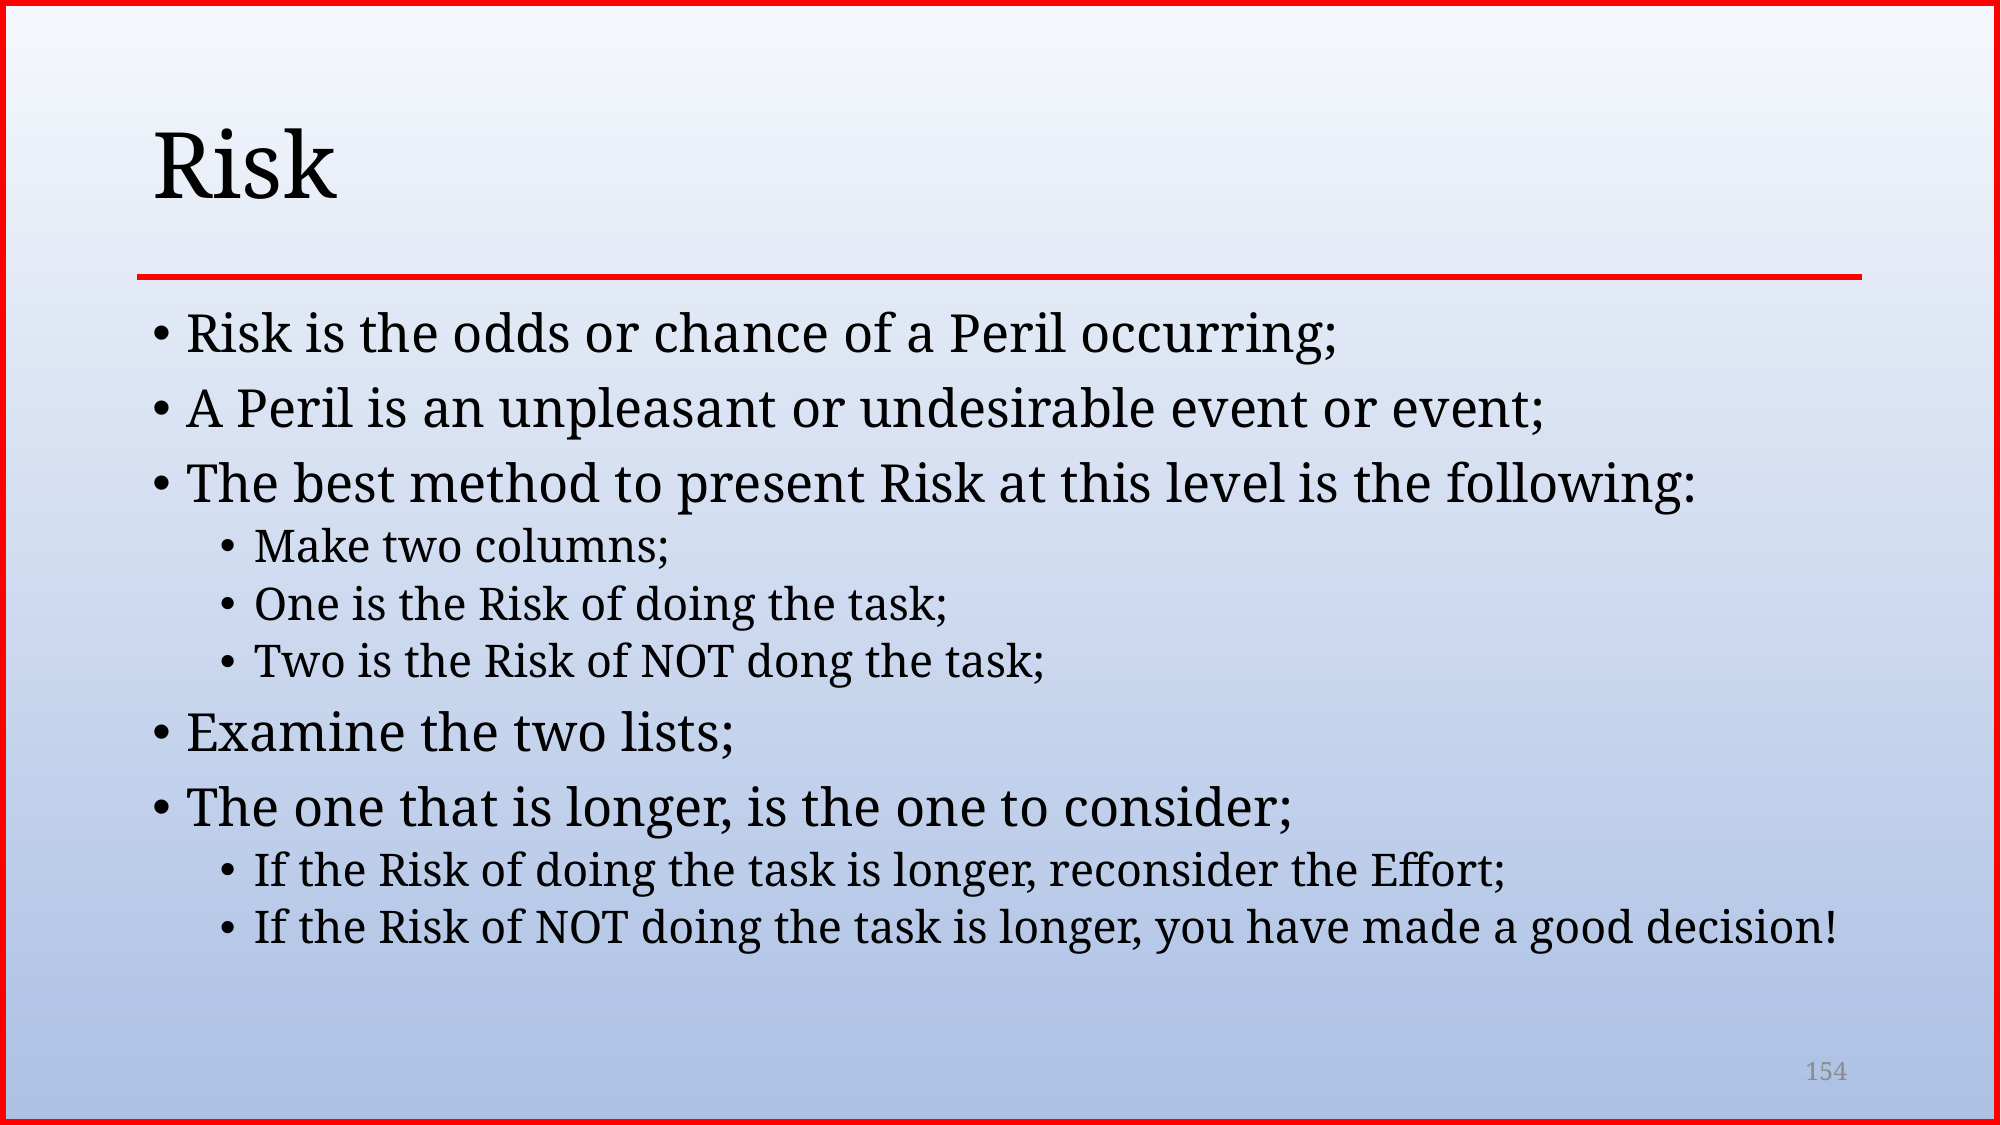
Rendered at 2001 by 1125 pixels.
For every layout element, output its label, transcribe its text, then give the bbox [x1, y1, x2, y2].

slide_number 154 [1412, 1042, 1863, 1103]
title Risk [137, 59, 1863, 278]
list Risk is the odds or chance of a Peril occurring; A Peril is an unpleasant or undesirable event or event; The best method to present Risk at this level is the following: Make two columns; One is the Risk of doing the task; Two is the Risk of NOT dong the task; Examine the two lists; The one that is longer, is the one to consider; If the Risk of doing the task is longer, reconsider the Effort; If the Risk of NOT doing the task is longer, you have made a good decision! [137, 299, 1863, 1014]
